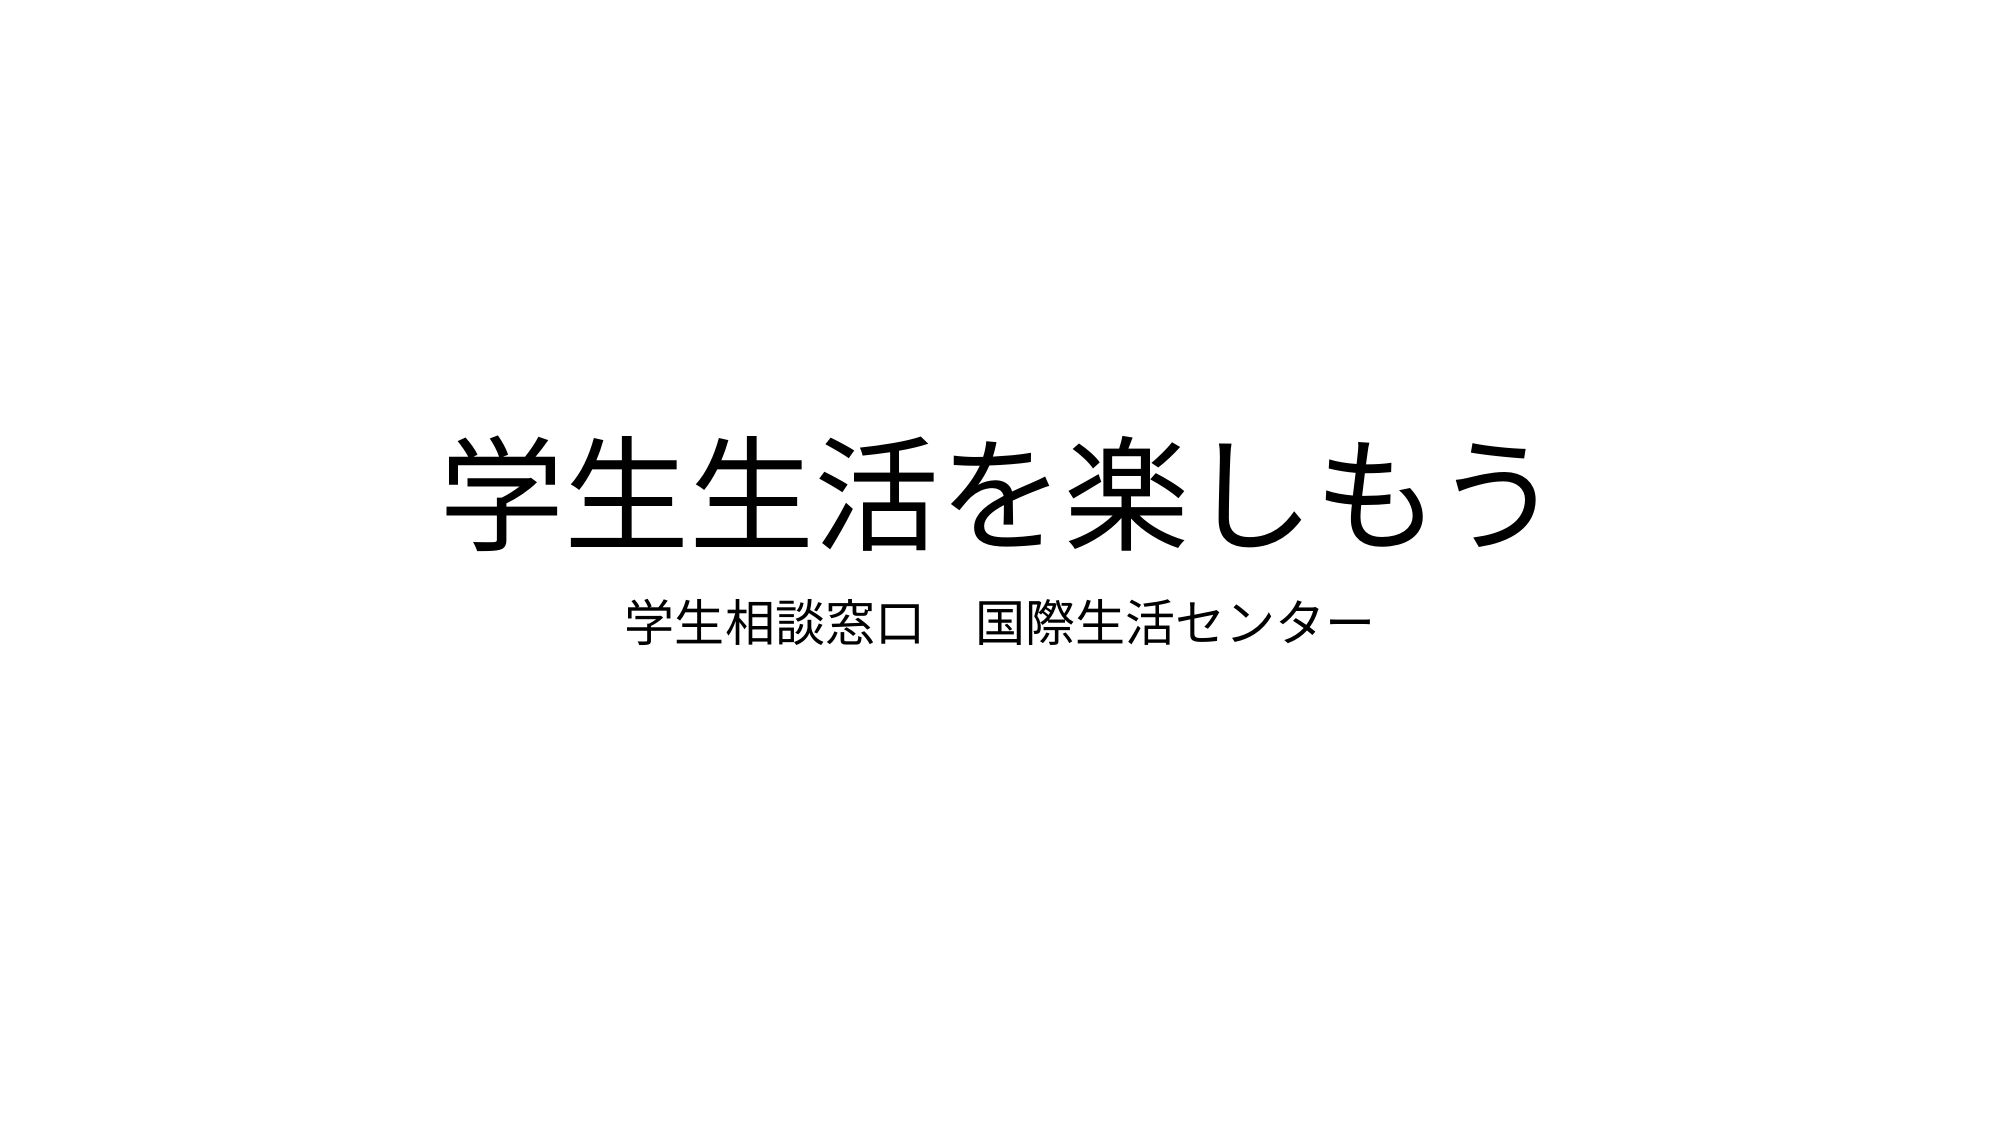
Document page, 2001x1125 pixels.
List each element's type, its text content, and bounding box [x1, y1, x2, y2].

subtitle 学生相談窓口 国際生活センター [249, 590, 1750, 863]
title 学生生活を楽しもう [249, 184, 1750, 576]
